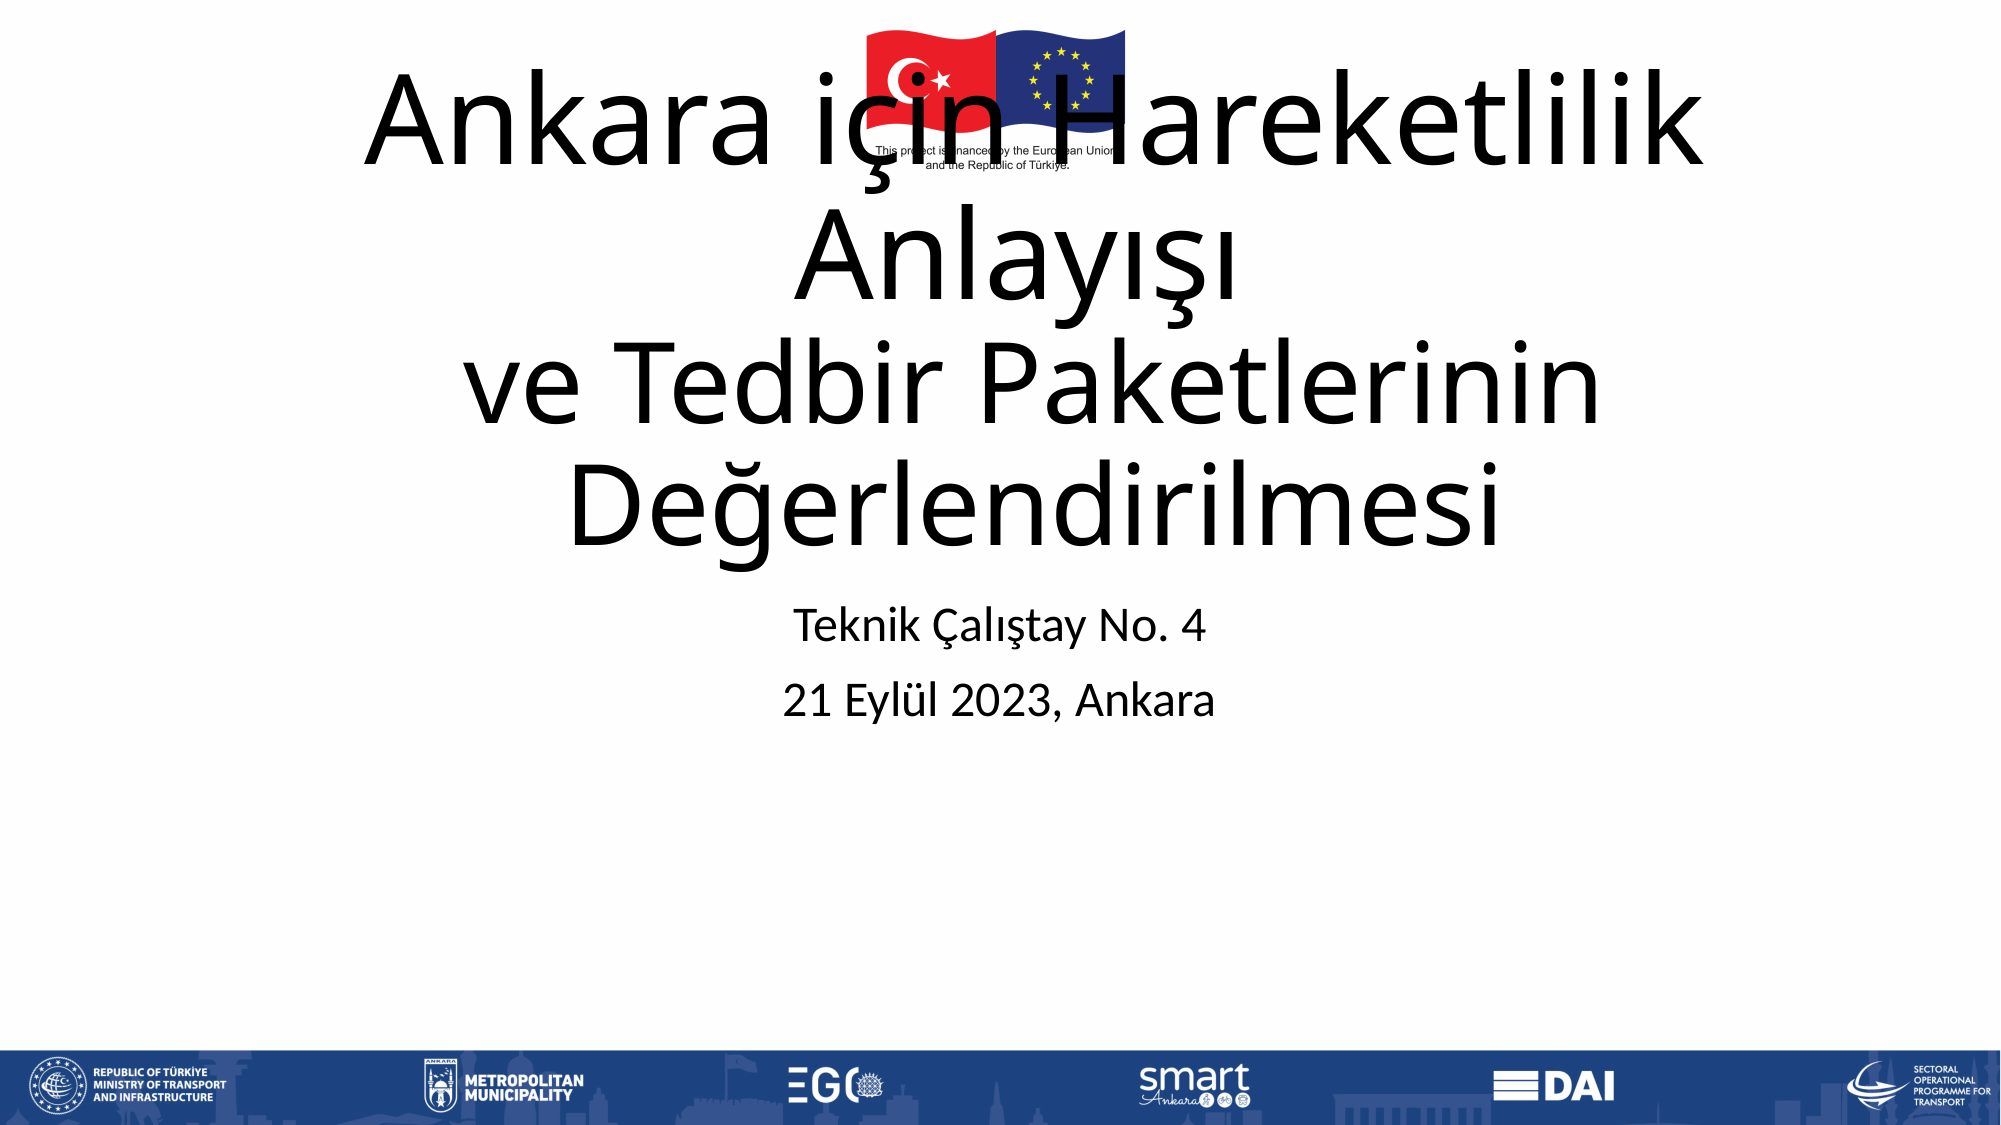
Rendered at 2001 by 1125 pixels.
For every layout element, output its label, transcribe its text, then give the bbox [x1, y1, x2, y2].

title Ankara için Hareketlilik Anlayışı ve Tedbir Paketlerinin Değerlendirilmesi [220, 185, 1850, 578]
subtitle Teknik Çalıştay No. 4 21 Eylül 2023, Ankara [249, 590, 1750, 863]
picture [0, 0, 2001, 1125]
